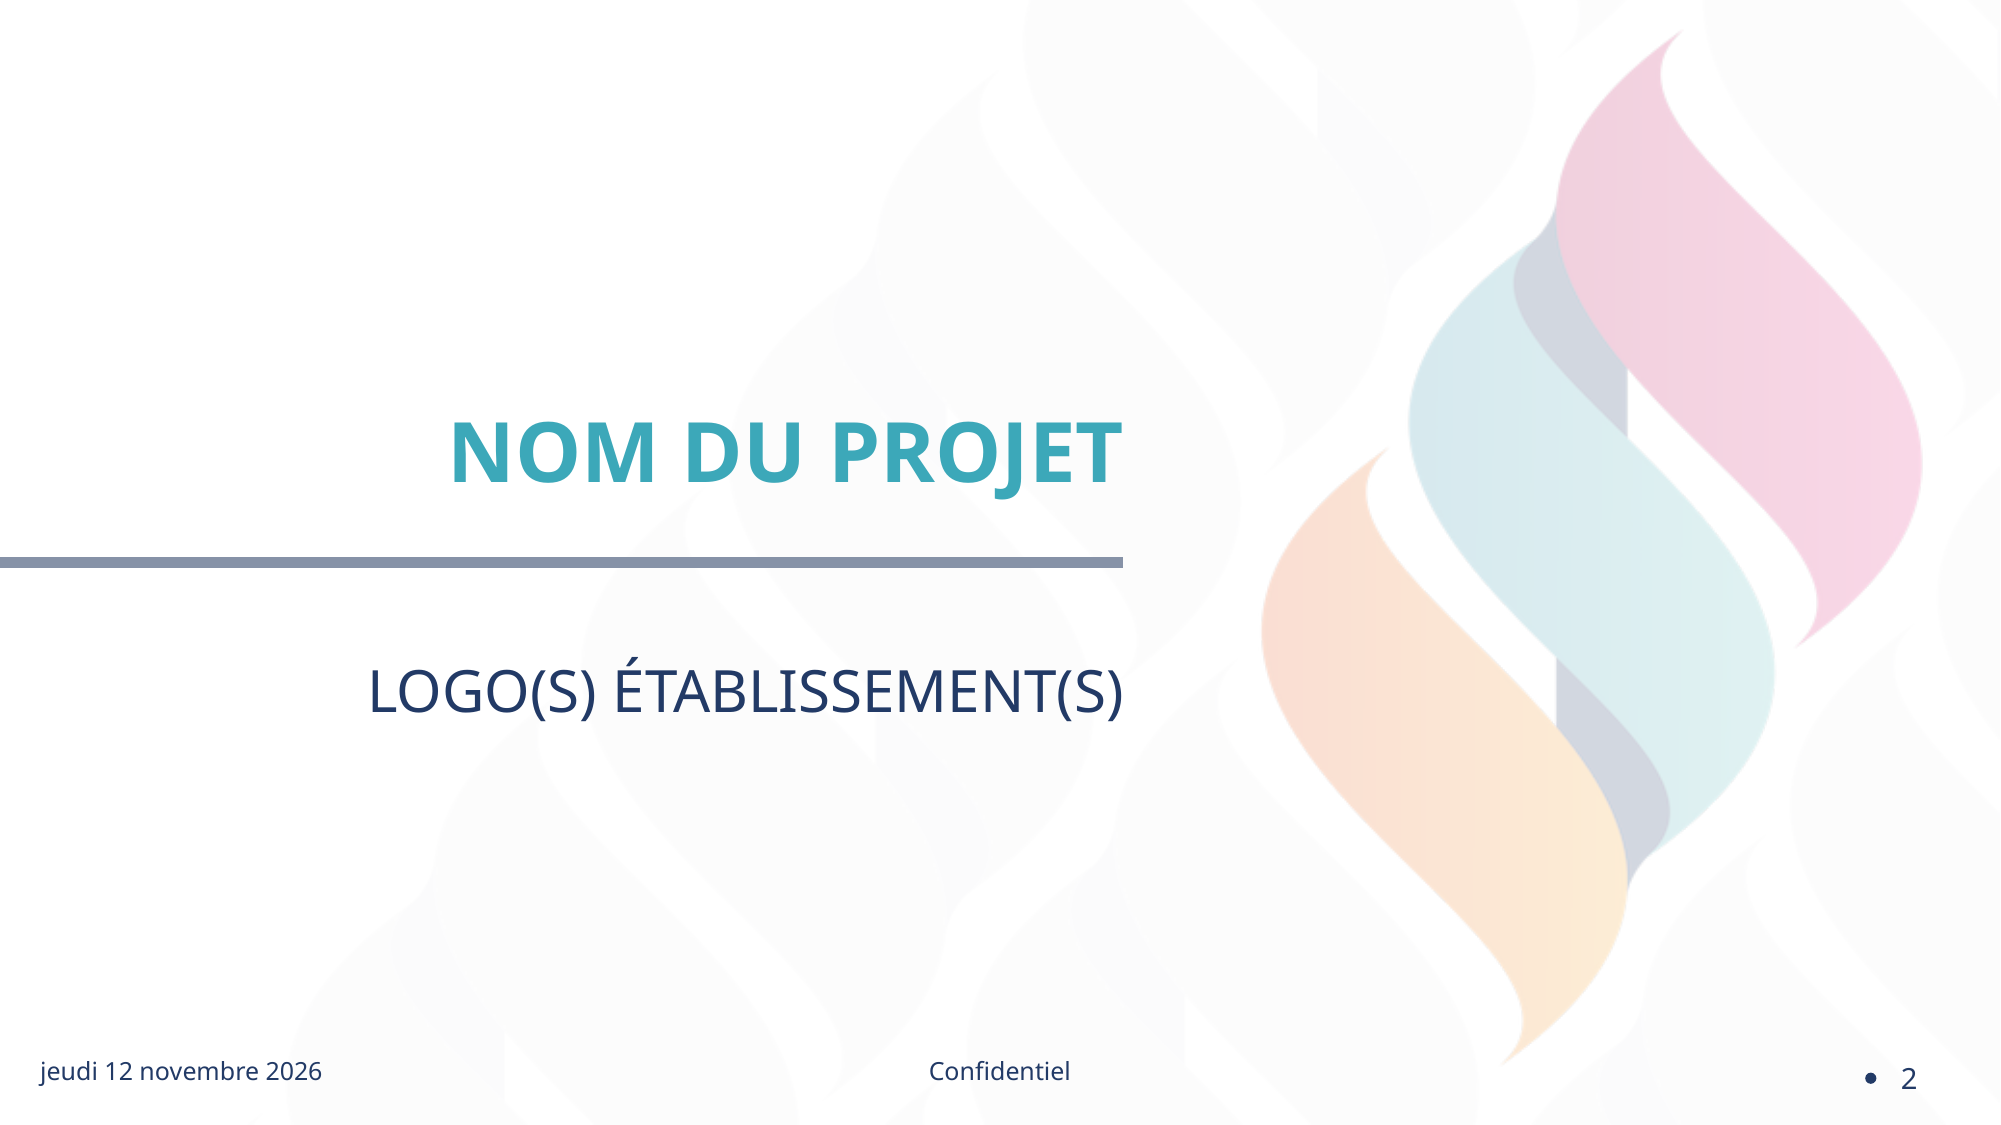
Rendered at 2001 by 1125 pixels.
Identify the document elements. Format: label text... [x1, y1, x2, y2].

slide_number lundi 5 mai 2025 [25, 1048, 476, 1109]
slide_number 2 [1886, 1052, 2000, 1119]
subtitle Logo(s) établissement(s) [25, 611, 1139, 945]
footer Confidentiel [662, 1048, 1338, 1109]
title Nom du projet [25, 56, 1139, 508]
